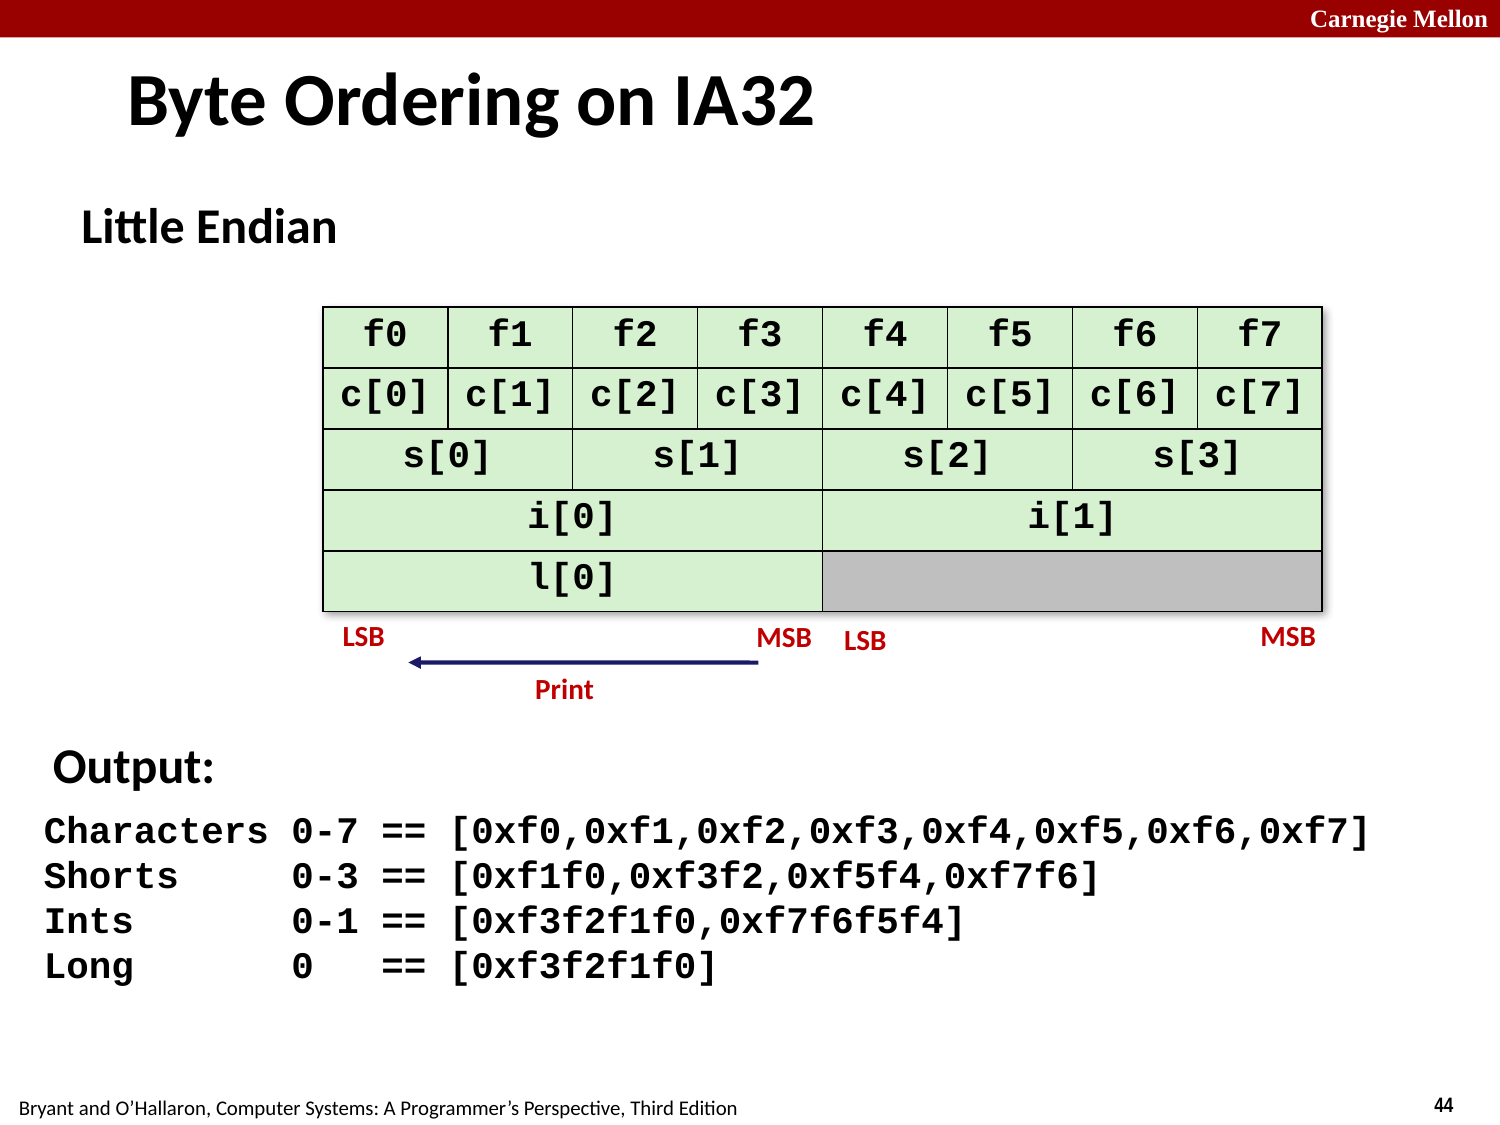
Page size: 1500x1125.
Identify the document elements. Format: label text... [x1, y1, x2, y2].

table_header f2 [573, 308, 697, 367]
table_header f3 [698, 308, 822, 367]
table_cell c[7] [1198, 369, 1321, 428]
table_header f7 [1198, 308, 1321, 367]
text_box Output: [46, 727, 649, 800]
table_cell c[0] [324, 369, 447, 428]
table_cell c[2] [573, 369, 697, 428]
table_cell c[5] [948, 369, 1072, 428]
table_header f5 [948, 308, 1072, 367]
table_cell c[3] [698, 369, 822, 428]
table_header f6 [1073, 308, 1197, 367]
text_box MSB [750, 612, 819, 660]
table_cell s[3] [1073, 430, 1321, 489]
text_box Characters 0-7 == [0xf0,0xf1,0xf2,0xf3,0xf4,0xf5,0xf6,0xf7] Shorts 0-3 == [0xf1f0,0xf3f2,0xf5f4,0xf7f6] Ints 0-1 == [0xf3f2f1f0,0xf7f6f5f4] Long 0 == [0xf3f2f1f0] [37, 799, 1425, 1038]
table_cell c[1] [449, 369, 572, 428]
table_cell l[0] [324, 552, 822, 611]
text_box Print [528, 664, 601, 712]
table_cell s[2] [823, 430, 1072, 489]
table_cell s[1] [573, 430, 822, 489]
text_box LSB [336, 611, 392, 659]
table_cell s[0] [324, 430, 572, 489]
table_cell [823, 552, 1321, 611]
table_header f0 [324, 308, 447, 367]
table_header f1 [449, 308, 572, 367]
table_header f4 [823, 308, 947, 367]
table_cell i[1] [823, 491, 1321, 550]
title Byte Ordering on IA32 [112, 0, 1142, 192]
text_box [408, 656, 759, 669]
table_cell c[6] [1073, 369, 1197, 428]
table_cell i[0] [324, 491, 822, 550]
text_box Little Endian [75, 187, 505, 261]
text_box LSB [837, 614, 893, 662]
table_cell c[4] [823, 369, 947, 428]
text_box MSB [1253, 611, 1323, 659]
